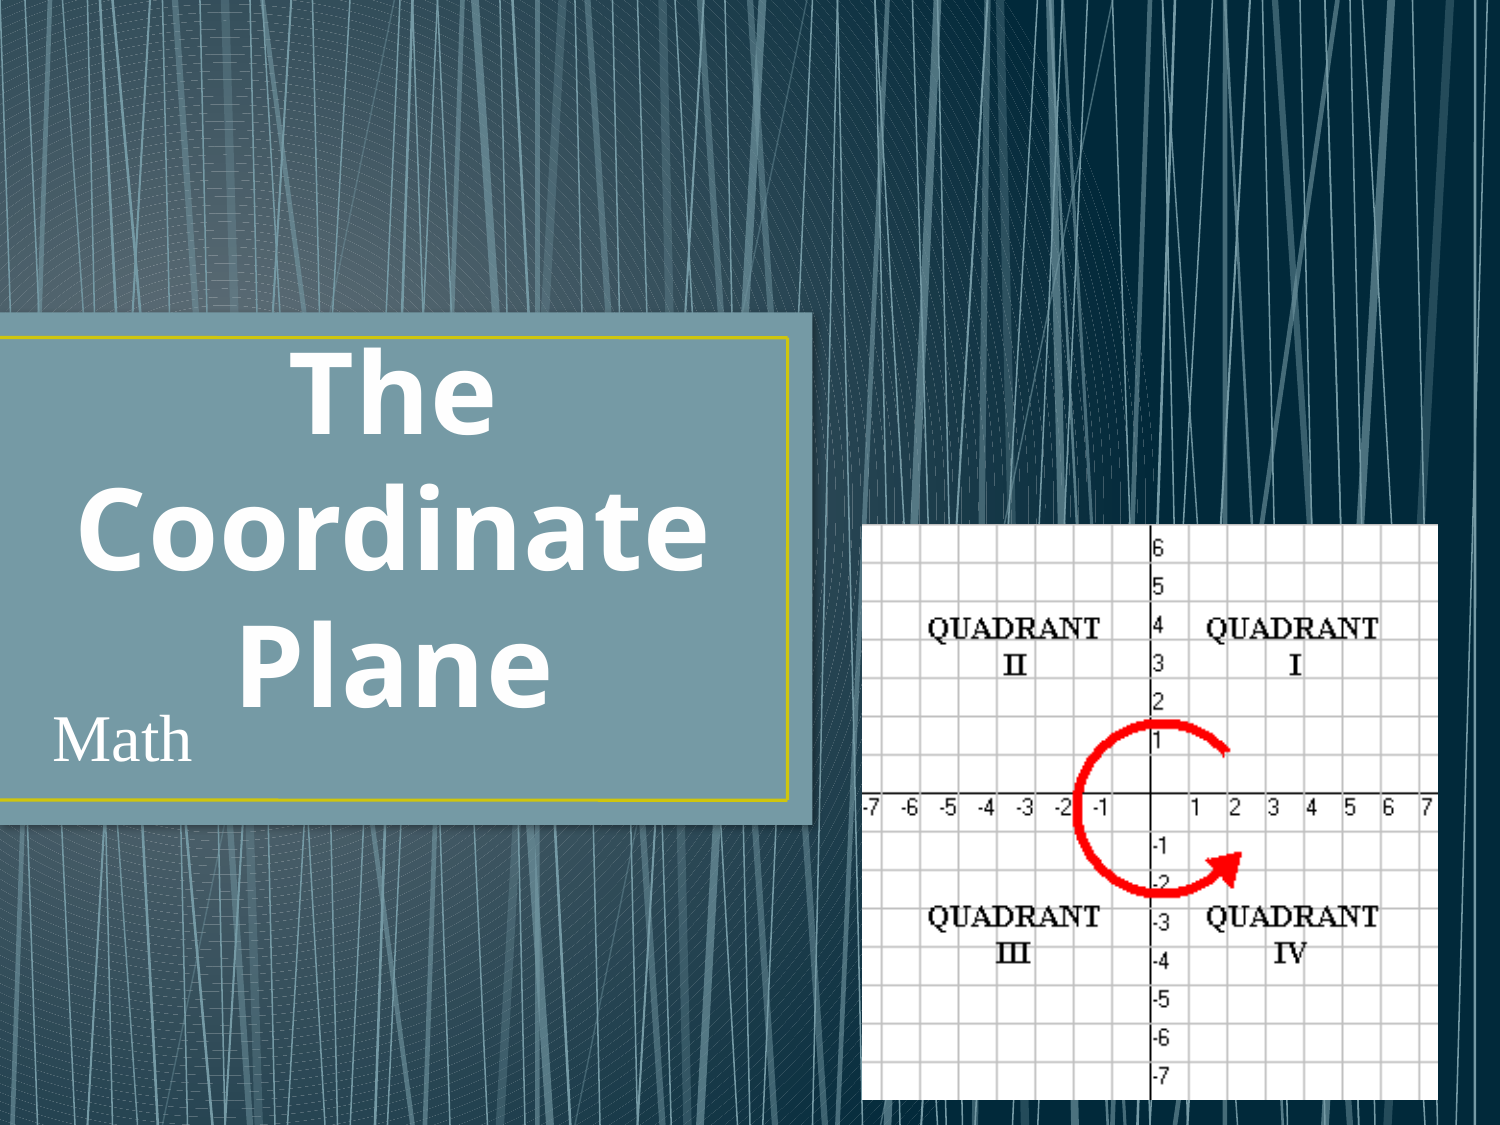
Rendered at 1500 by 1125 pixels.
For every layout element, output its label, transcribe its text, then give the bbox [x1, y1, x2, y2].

picture [862, 518, 1437, 1101]
subtitle Math [37, 687, 750, 788]
title The Coordinate Plane [0, 312, 813, 738]
picture [892, 1106, 898, 1114]
